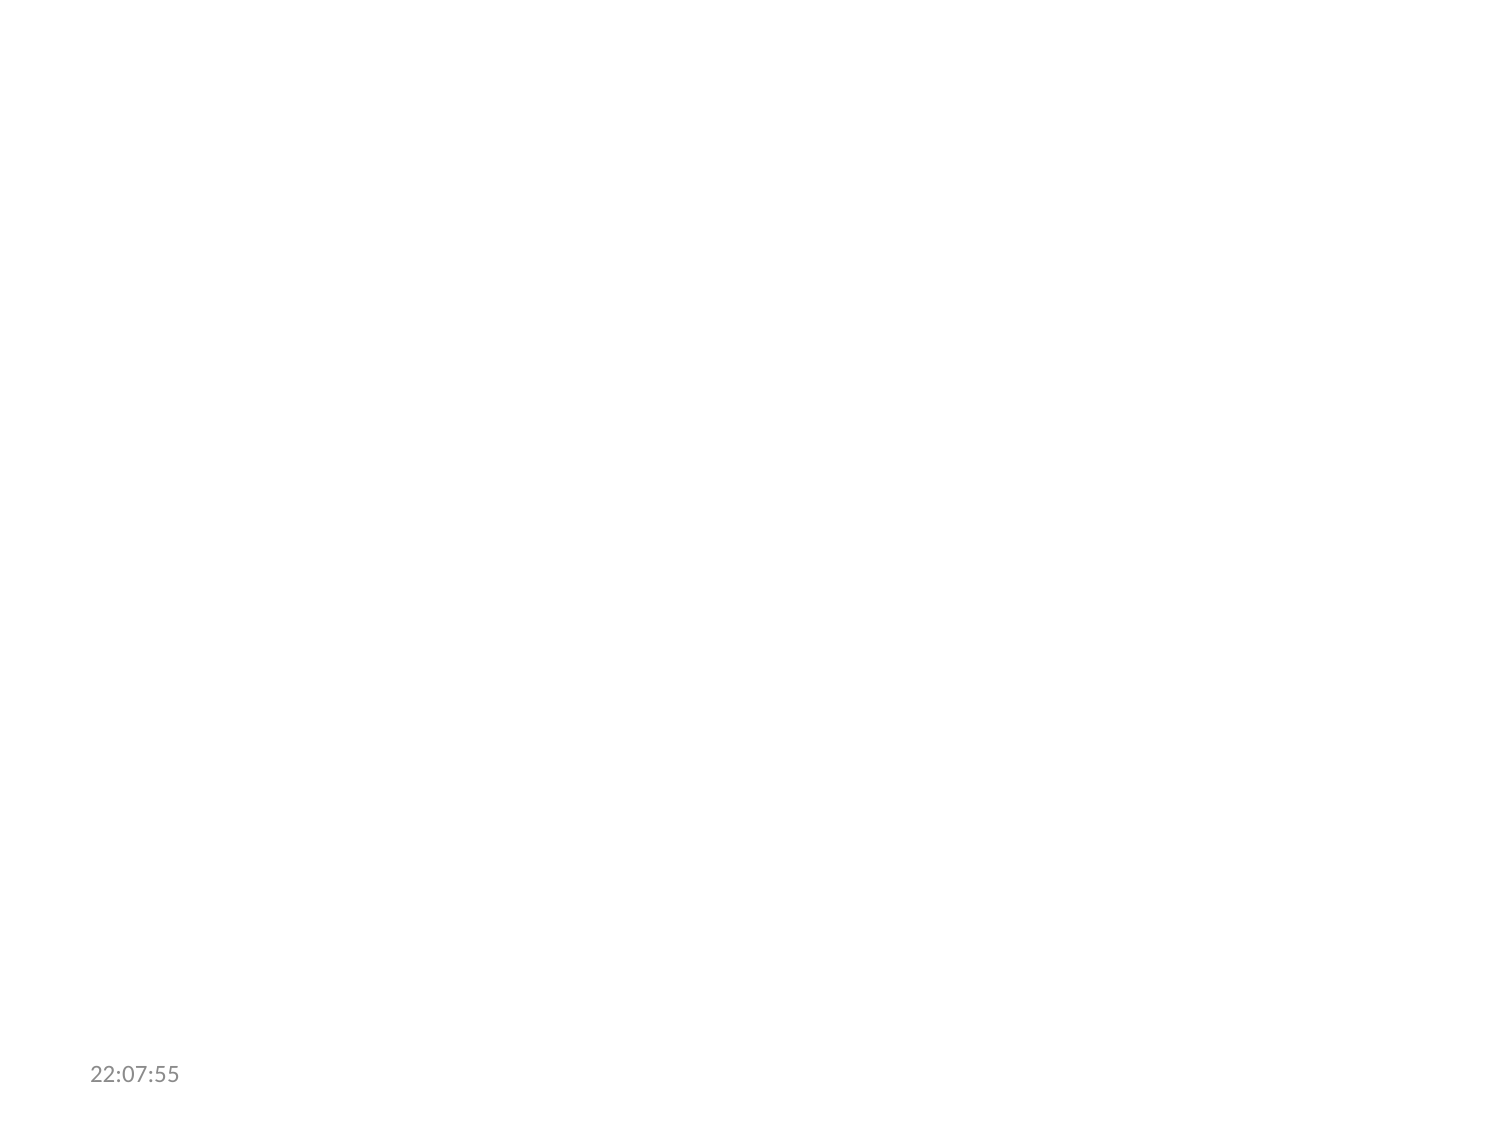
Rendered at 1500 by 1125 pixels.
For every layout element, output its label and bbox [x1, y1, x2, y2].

slide_number [75, 1042, 425, 1103]
